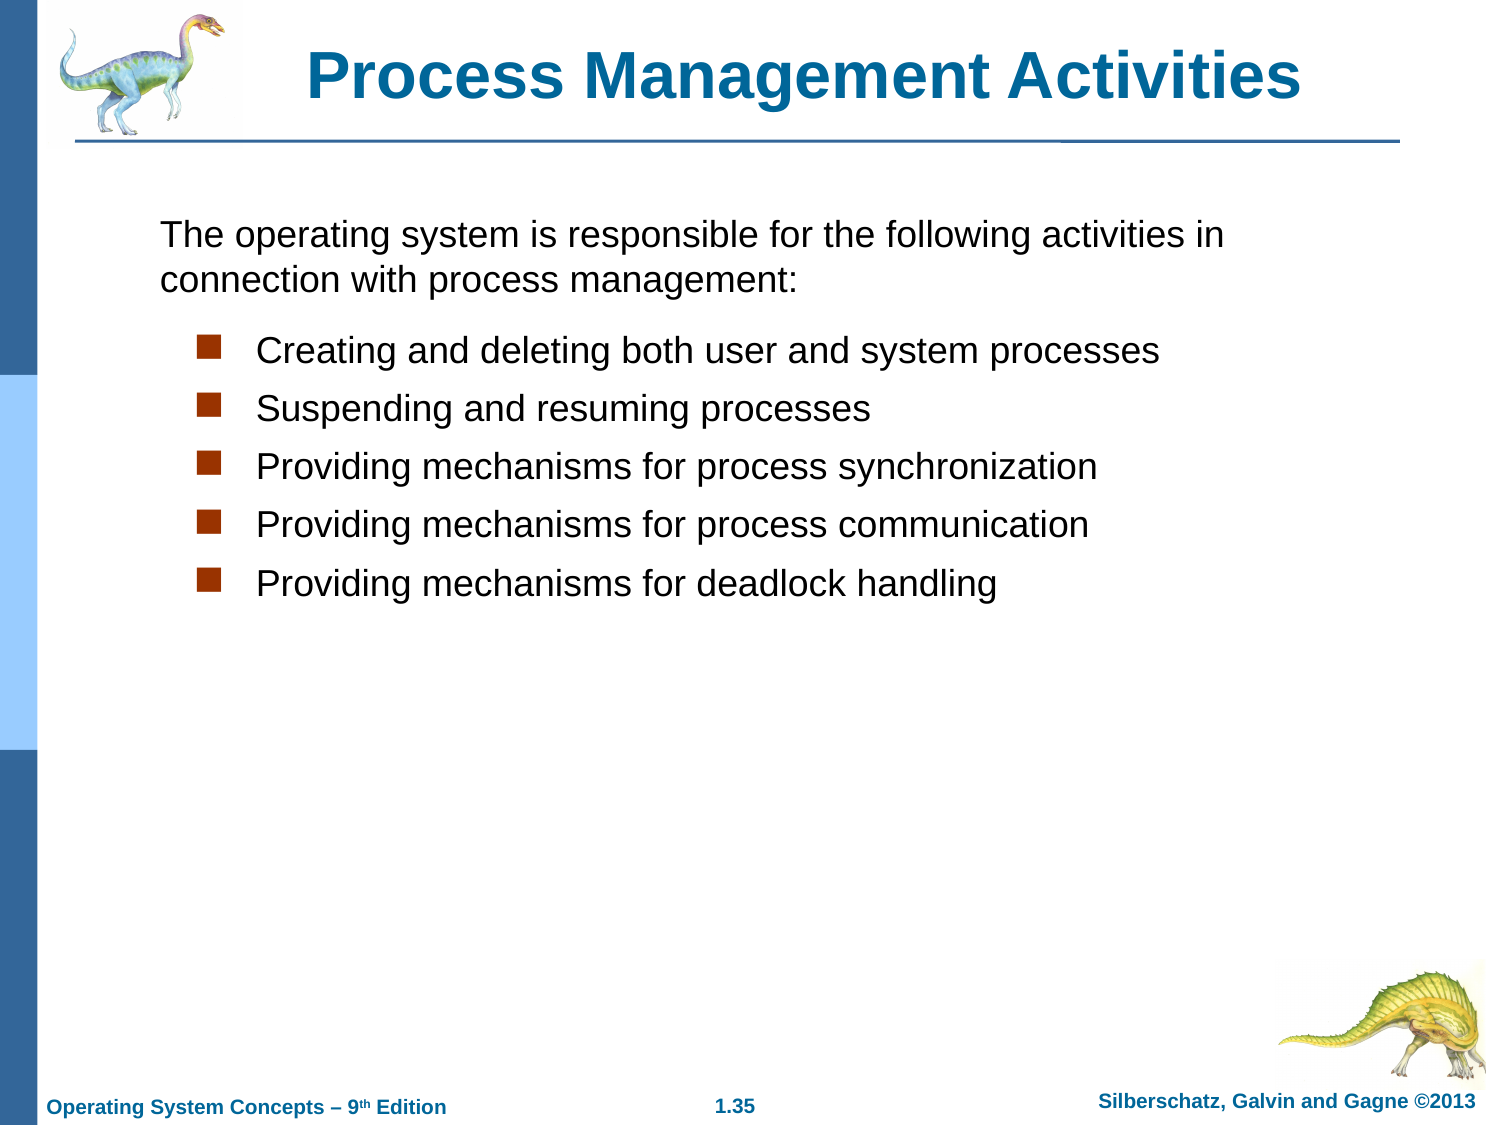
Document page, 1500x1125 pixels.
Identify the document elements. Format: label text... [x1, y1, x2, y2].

picture [1275, 959, 1486, 1090]
text_box The operating system is responsible for the following activities in connection with process management: [145, 203, 1390, 308]
list Creating and deleting both user and system processes Suspending and resuming processes Providing mechanisms for process synchronization Providing mechanisms for process communication Providing mechanisms for deadlock handling [184, 260, 1491, 923]
picture [46, 0, 243, 149]
title Process Management Activities [184, 24, 1426, 120]
